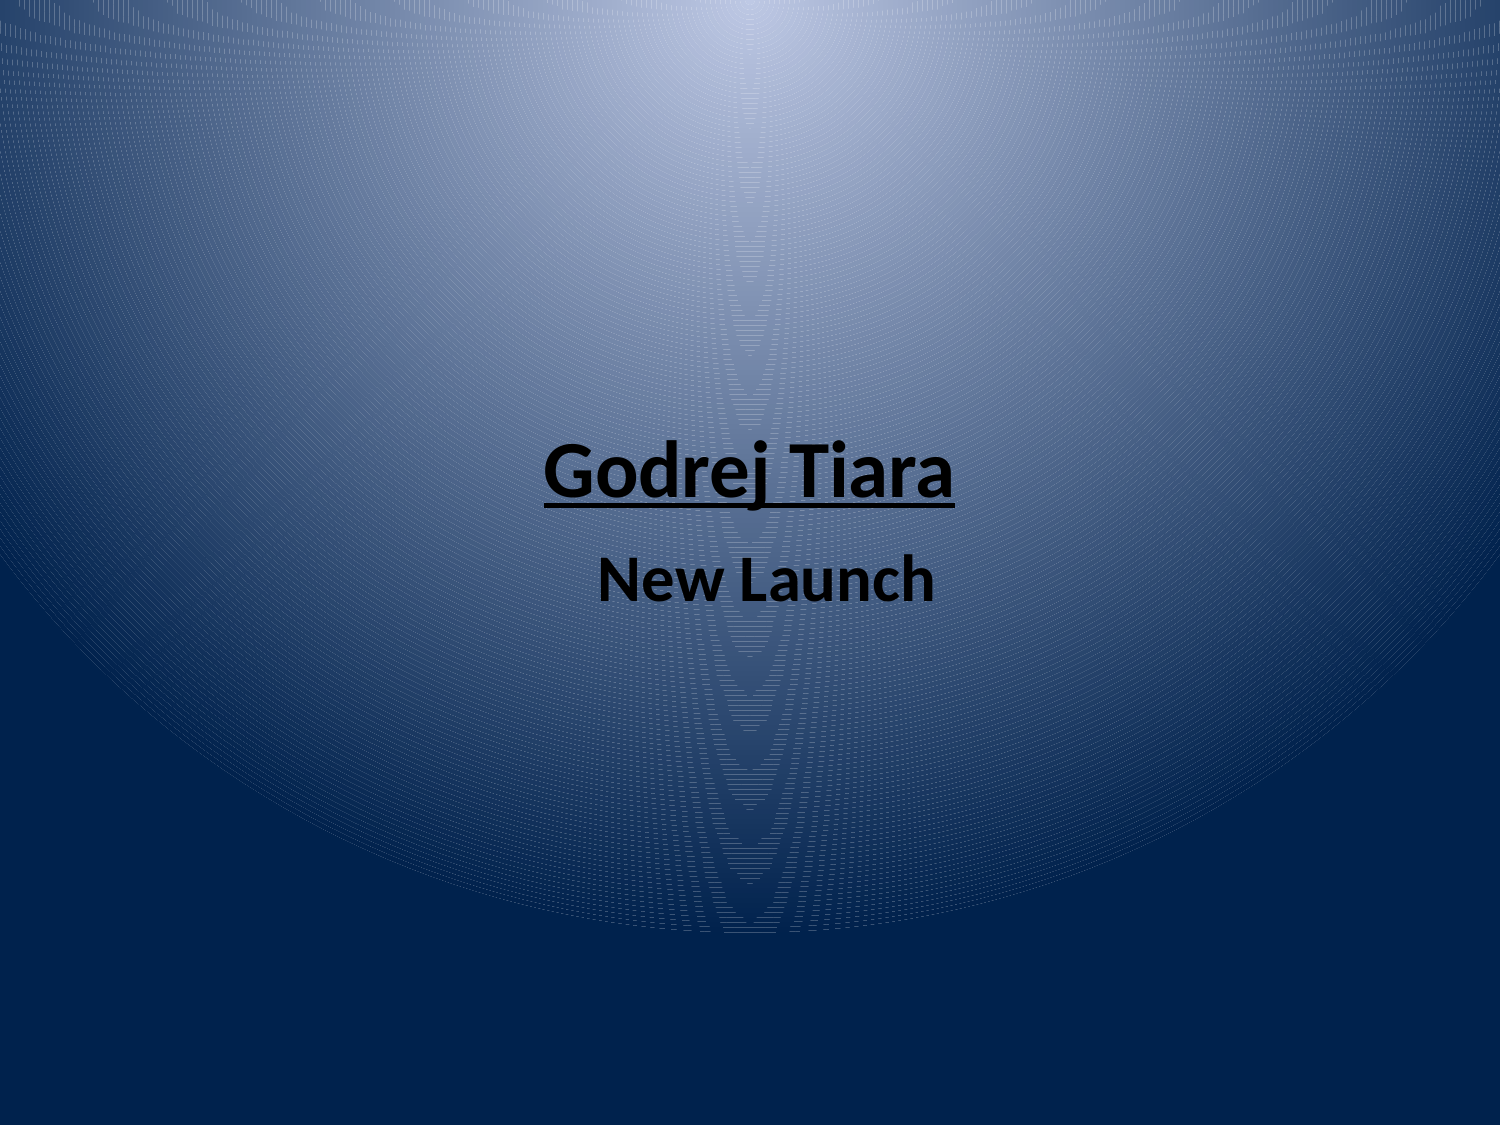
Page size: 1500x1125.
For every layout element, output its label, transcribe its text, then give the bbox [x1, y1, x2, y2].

title Godrej Tiara [112, 408, 1388, 651]
subtitle New Launch [242, 527, 1293, 815]
